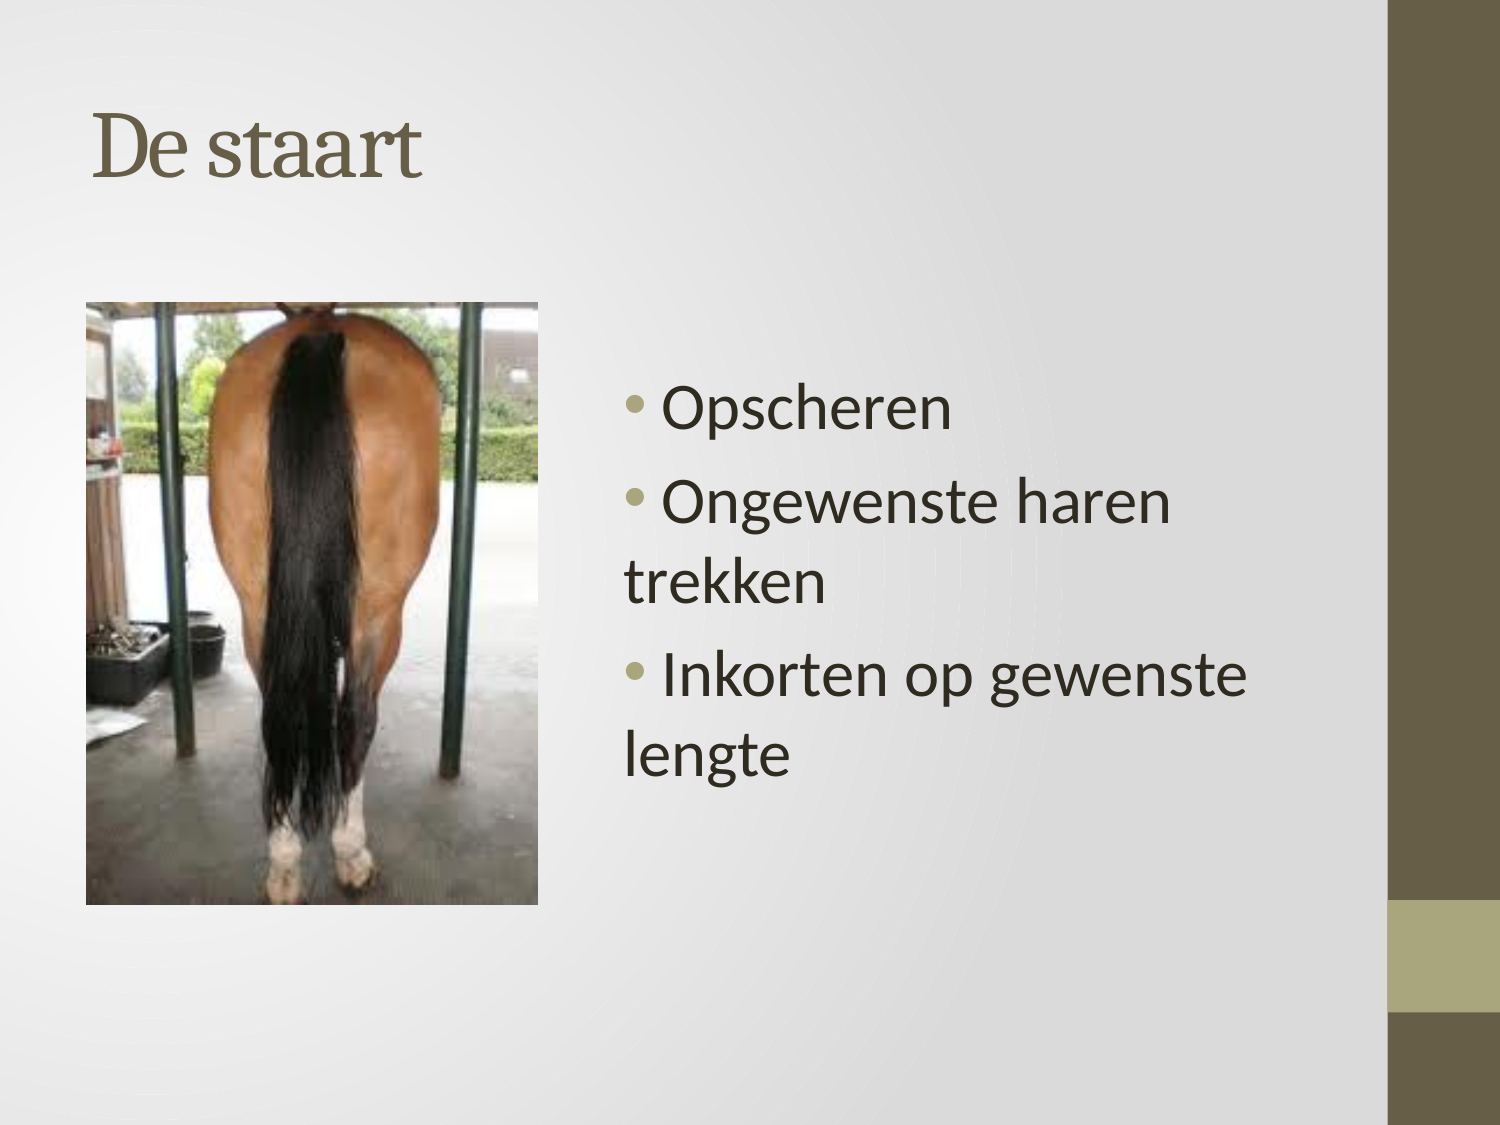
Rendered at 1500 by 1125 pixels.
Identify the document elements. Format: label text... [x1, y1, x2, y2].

list [75, 251, 675, 1005]
title De staart [75, 45, 1325, 233]
picture [85, 302, 538, 906]
list Opscheren Ongewenste haren trekken Inkorten op gewenste lengte [675, 262, 1353, 1005]
